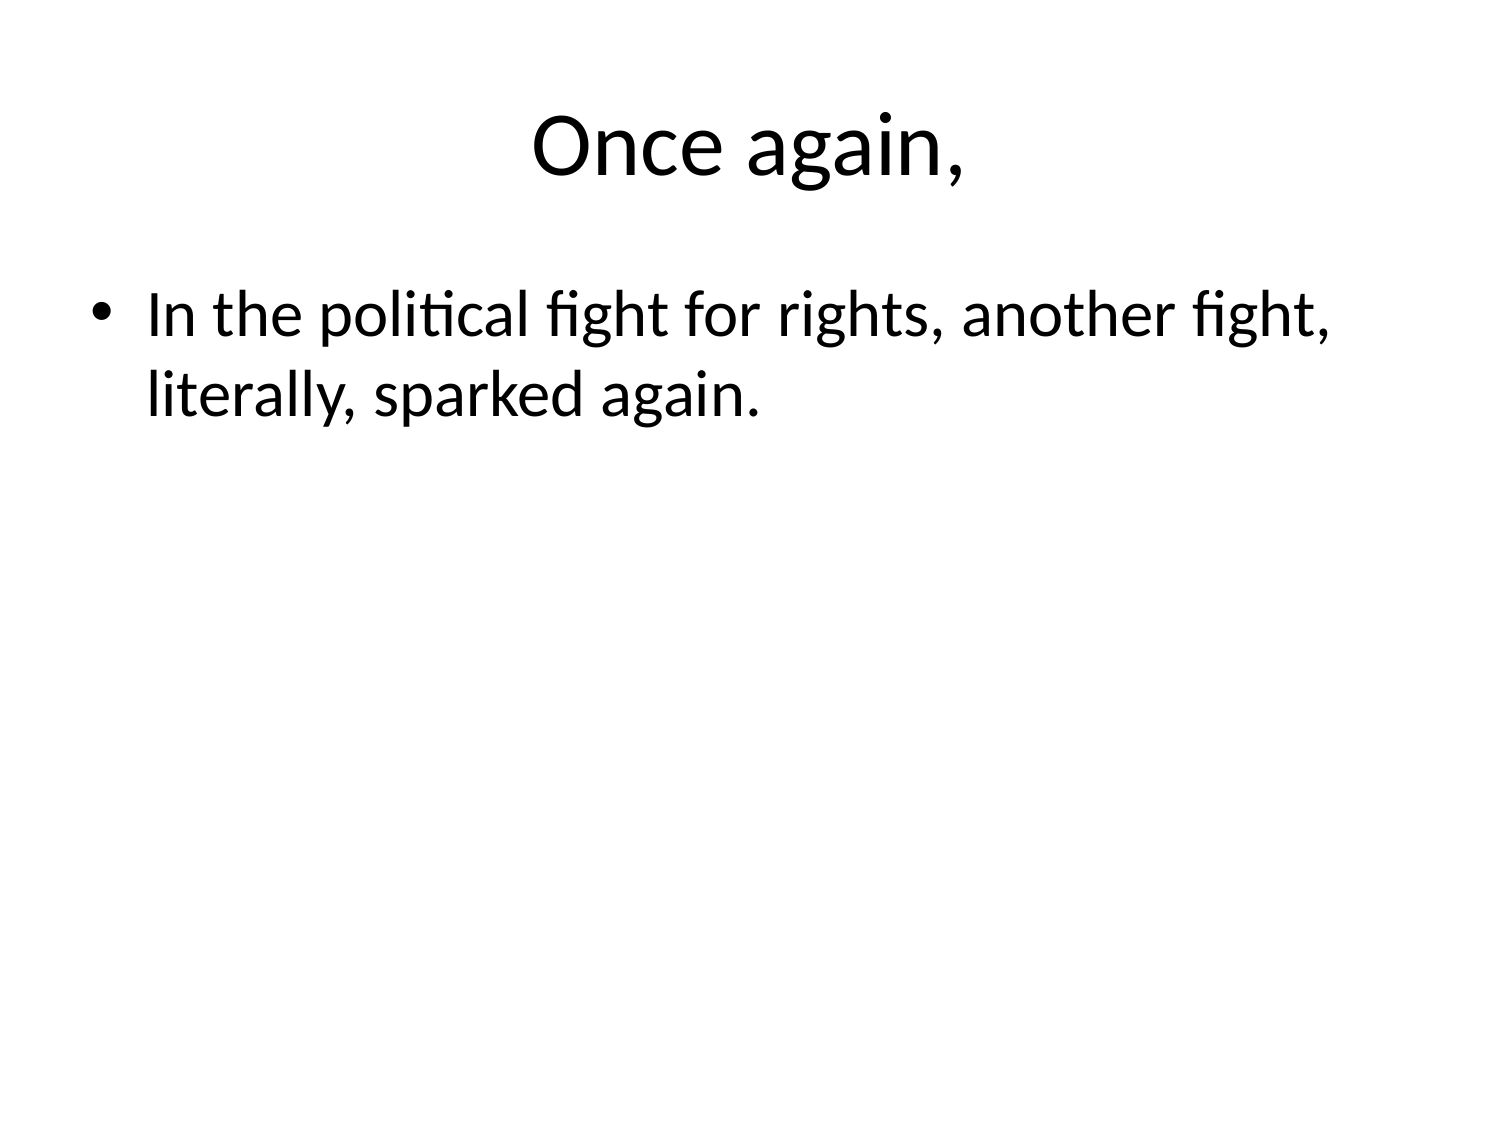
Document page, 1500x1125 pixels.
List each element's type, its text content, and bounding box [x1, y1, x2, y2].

title Once again, [75, 45, 1425, 233]
list In the political fight for rights, another fight, literally, sparked again. [75, 262, 1425, 1005]
